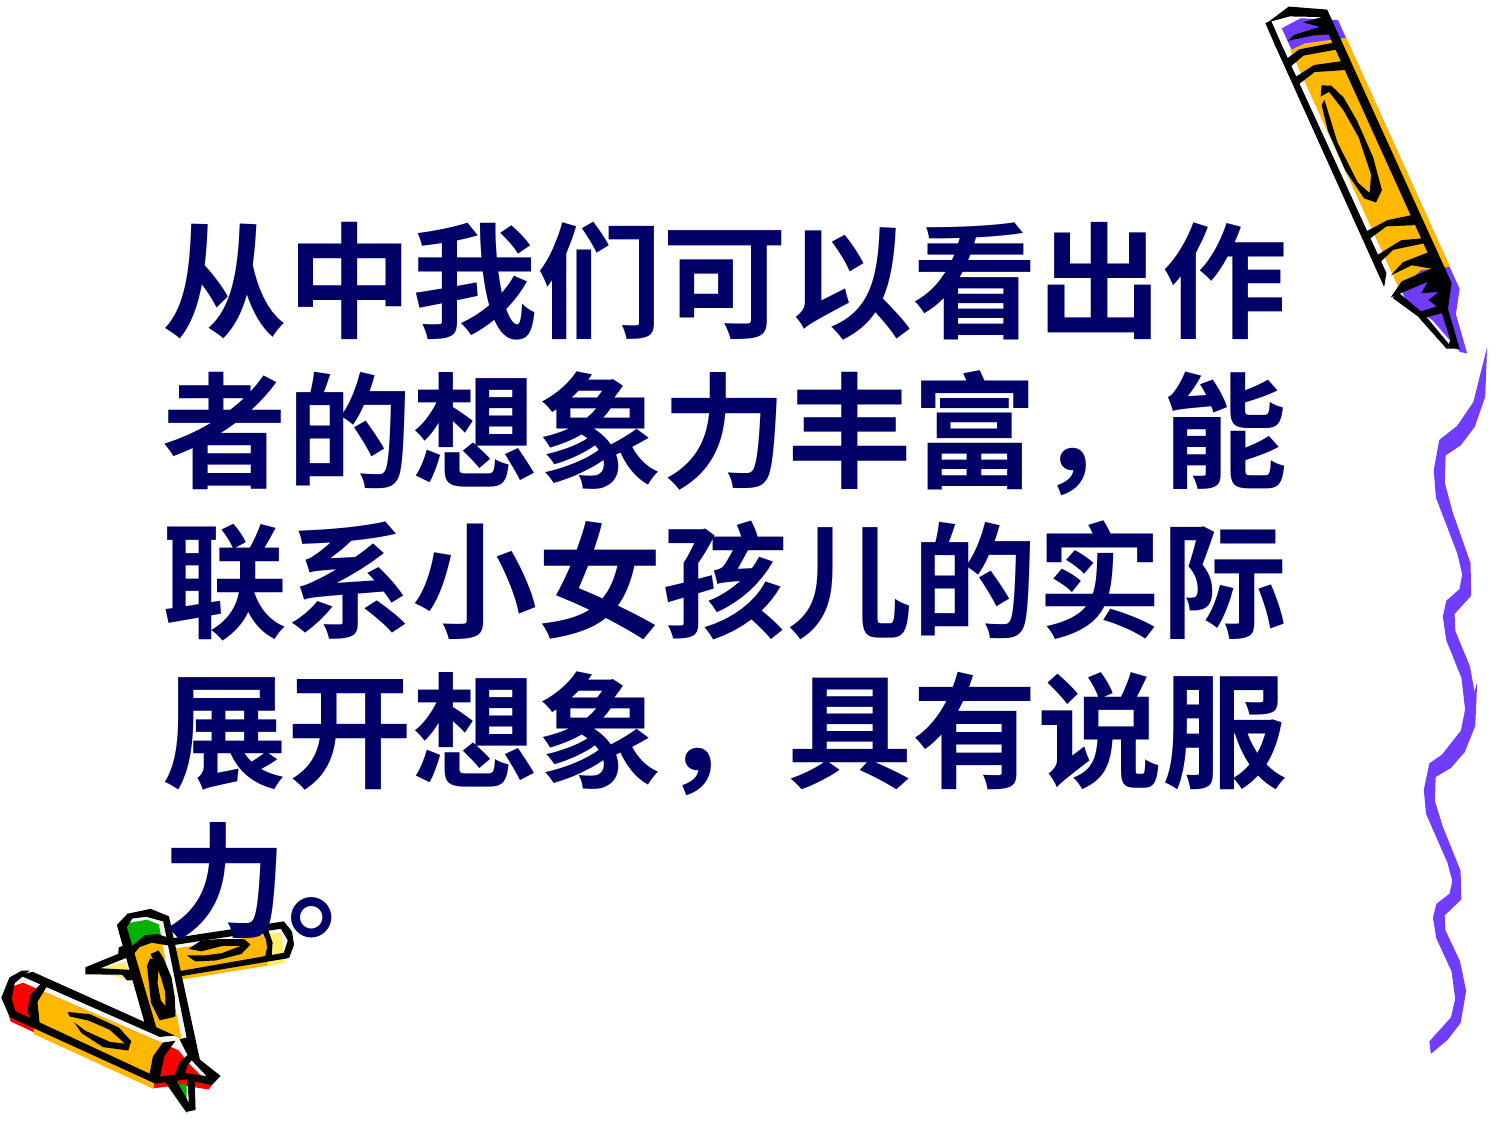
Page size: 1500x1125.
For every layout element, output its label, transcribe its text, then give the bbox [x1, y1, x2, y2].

text_box 从中我们可以看出作者的想象力丰富，能联系小女孩儿的实际展开想象，具有说服力。 [147, 196, 1321, 962]
